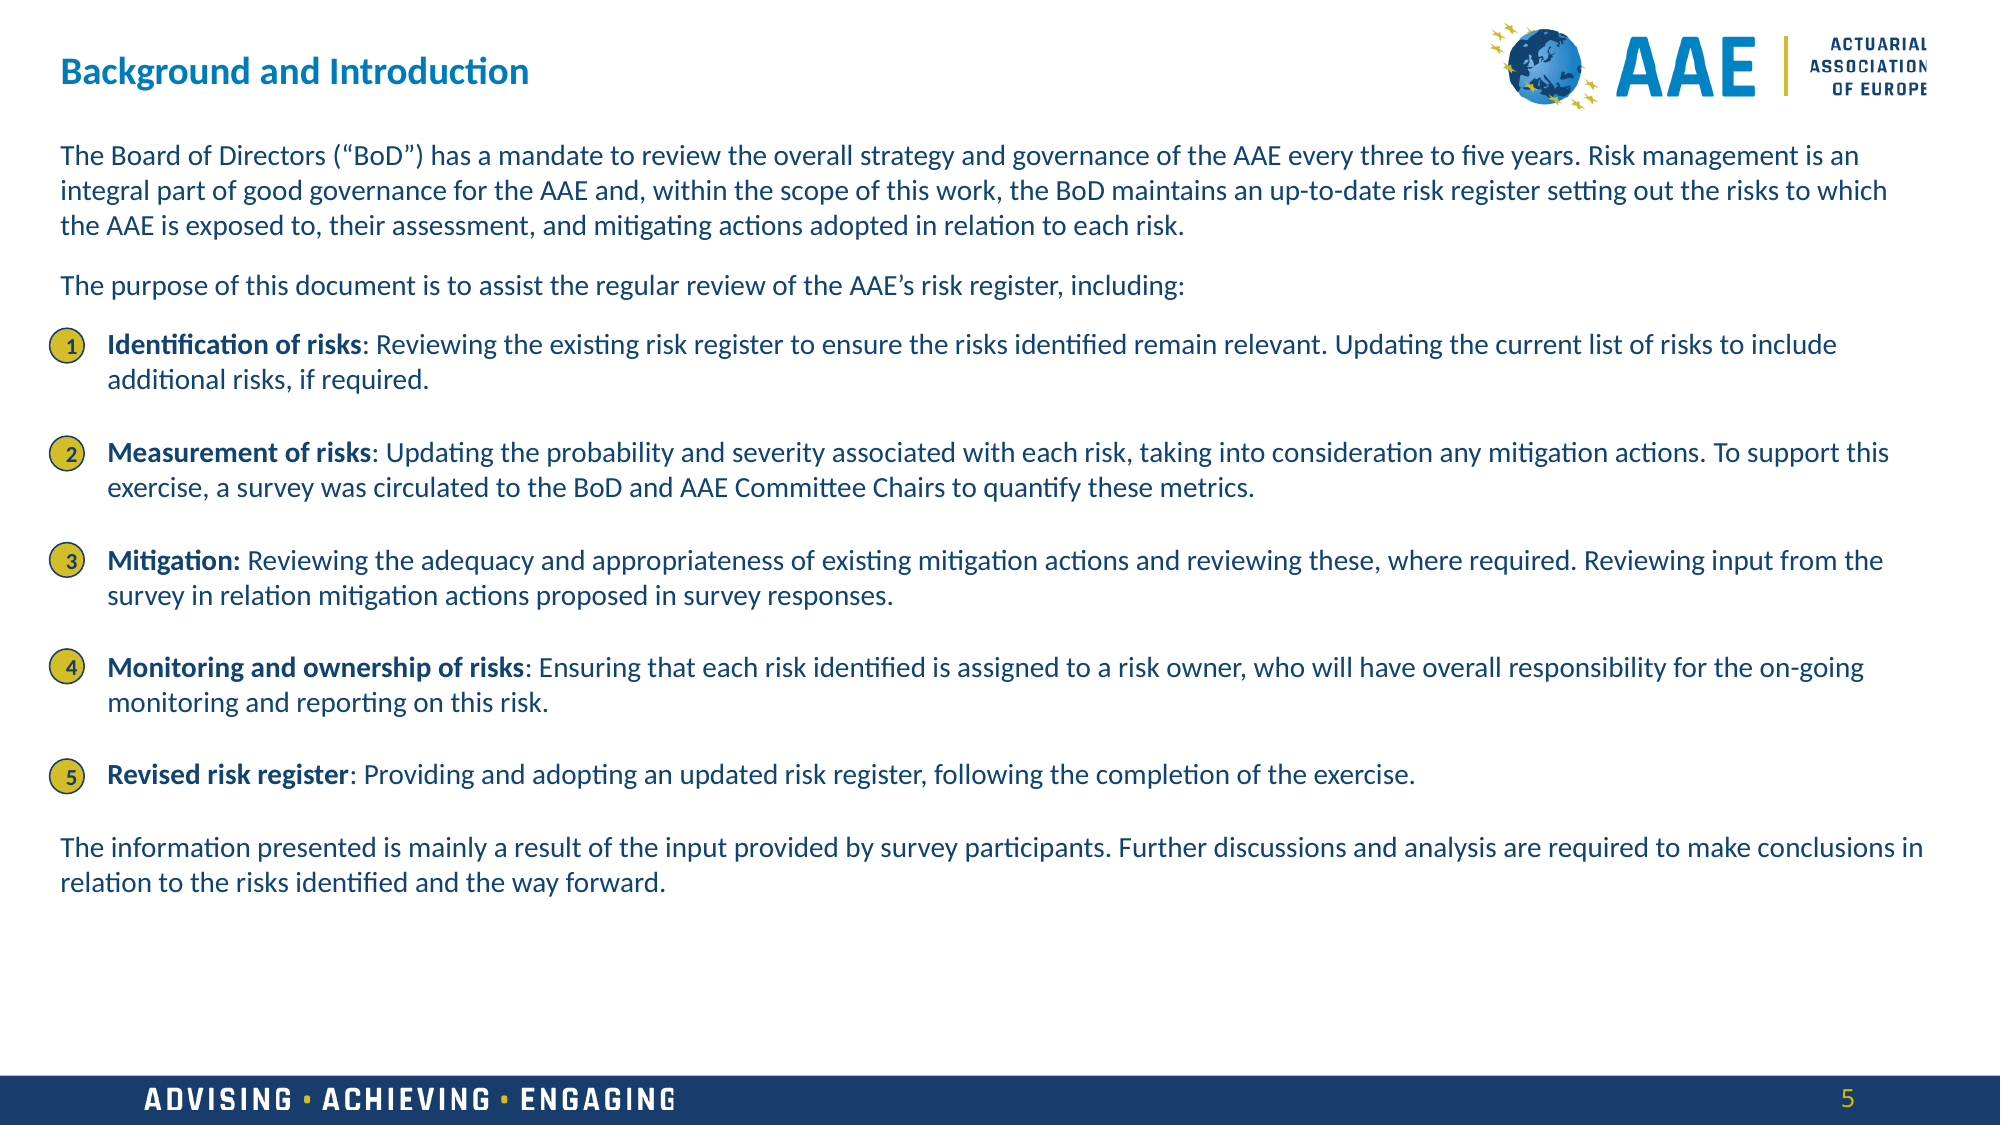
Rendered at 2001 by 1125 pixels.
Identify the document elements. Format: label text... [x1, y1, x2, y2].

text_box 4 [49, 648, 85, 684]
text_box 3 [49, 542, 85, 578]
slide_number 5 [1469, 1079, 1855, 1122]
text_box The Board of Directors (“BoD”) has a mandate to review the overall strategy and governance of the AAE every three to five years. Risk management is an integral part of good governance for the AAE and, within the scope of this work, the BoD maintains an up-to-date risk register setting out the risks to which the AAE is exposed to, their assessment, and mitigating actions adopted in relation to each risk. The purpose of this document is to assist the regular review of the AAE’s risk register, including: Identification of risks: Reviewing the existing risk register to ensure the risks identified remain relevant. Updating the current list of risks to include additional risks, if required. Measurement of risks: Updating the probability and severity associated with each risk, taking into consideration any mitigation actions. To support this exercise, a survey was circulated to the BoD and AAE Committee Chairs to quantify these metrics. Mitigation: Reviewing the adequacy and appropriateness of existing mitigation actions and reviewing these, where required. Reviewing input from the survey in relation mitigation actions proposed in survey responses. Monitoring and ownership of risks: Ensuring that each risk identified is assigned to a risk owner, who will have overall responsibility for the on-going monitoring and reporting on this risk. Revised risk register: Providing and adopting an updated risk register, following the completion of the exercise. The information presented is mainly a result of the input provided by survey participants. Further discussions and analysis are required to make conclusions in relation to the risks identified and the way forward. [25, 128, 1942, 906]
text_box Background and Introduction [45, 38, 1583, 100]
text_box 5 [49, 758, 85, 794]
text_box 1 [49, 328, 85, 363]
text_box 2 [49, 436, 85, 471]
